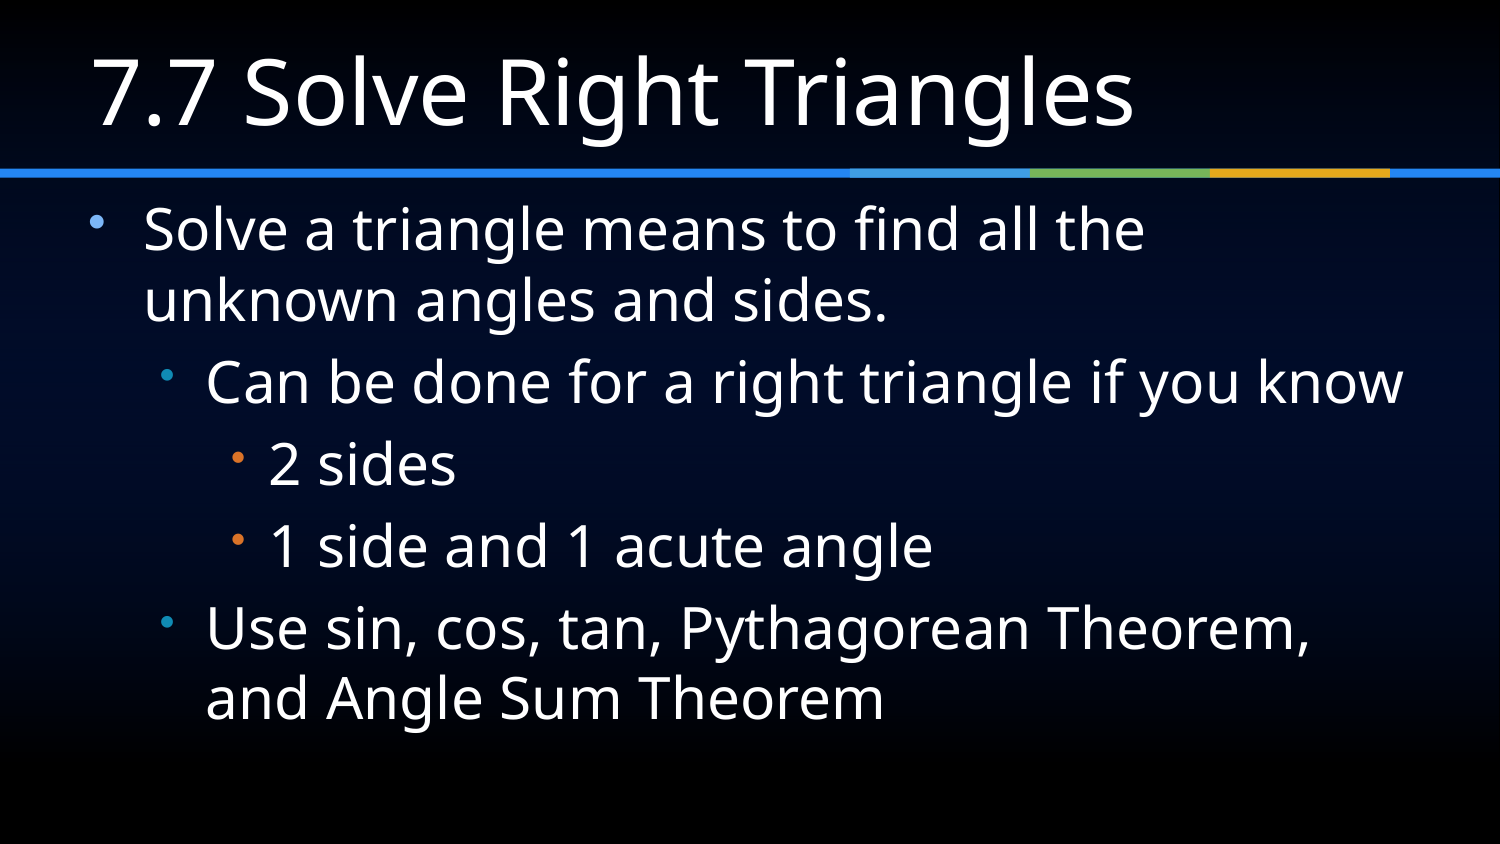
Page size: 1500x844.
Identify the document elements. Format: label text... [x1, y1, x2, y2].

title 7.7 Solve Right Triangles [75, 18, 1425, 160]
list Solve a triangle means to find all the unknown angles and sides. Can be done for a right triangle if you know 2 sides 1 side and 1 acute angle Use sin, cos, tan, Pythagorean Theorem, and Angle Sum Theorem [75, 184, 1425, 754]
